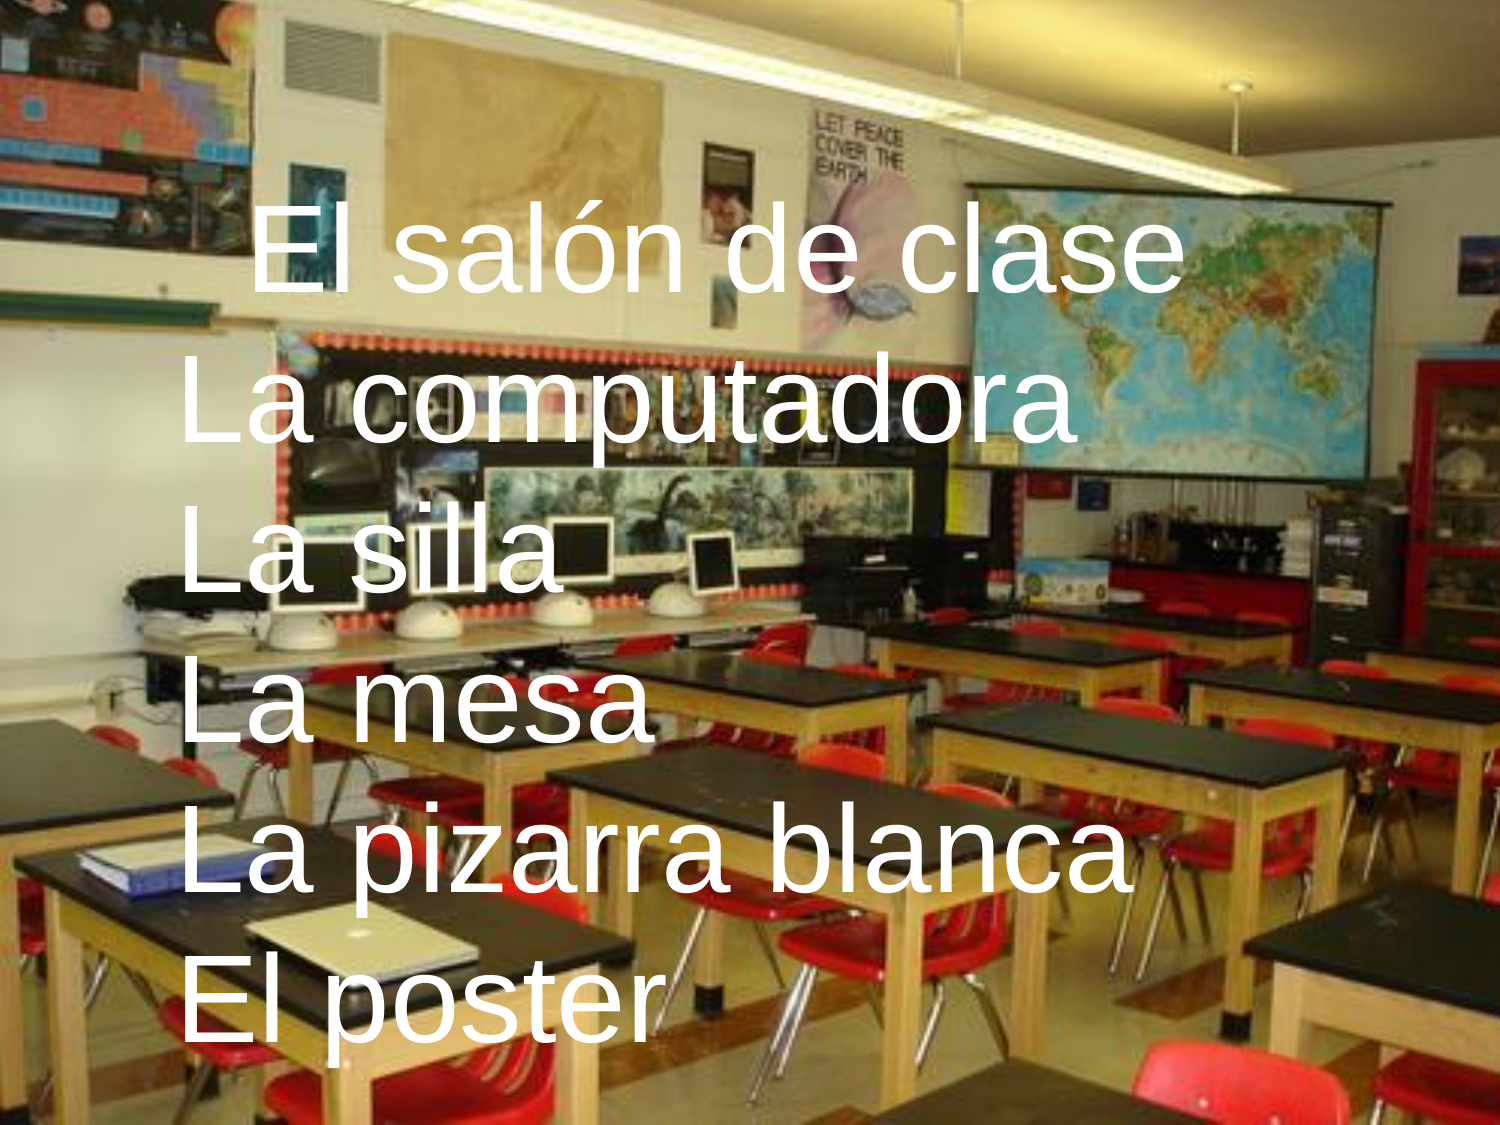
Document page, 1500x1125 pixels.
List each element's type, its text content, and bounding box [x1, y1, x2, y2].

text_box El salón de clase La computadora La silla La mesa La pizarra blanca El poster [160, 152, 1361, 1078]
text_box [0, 0, 1500, 1125]
